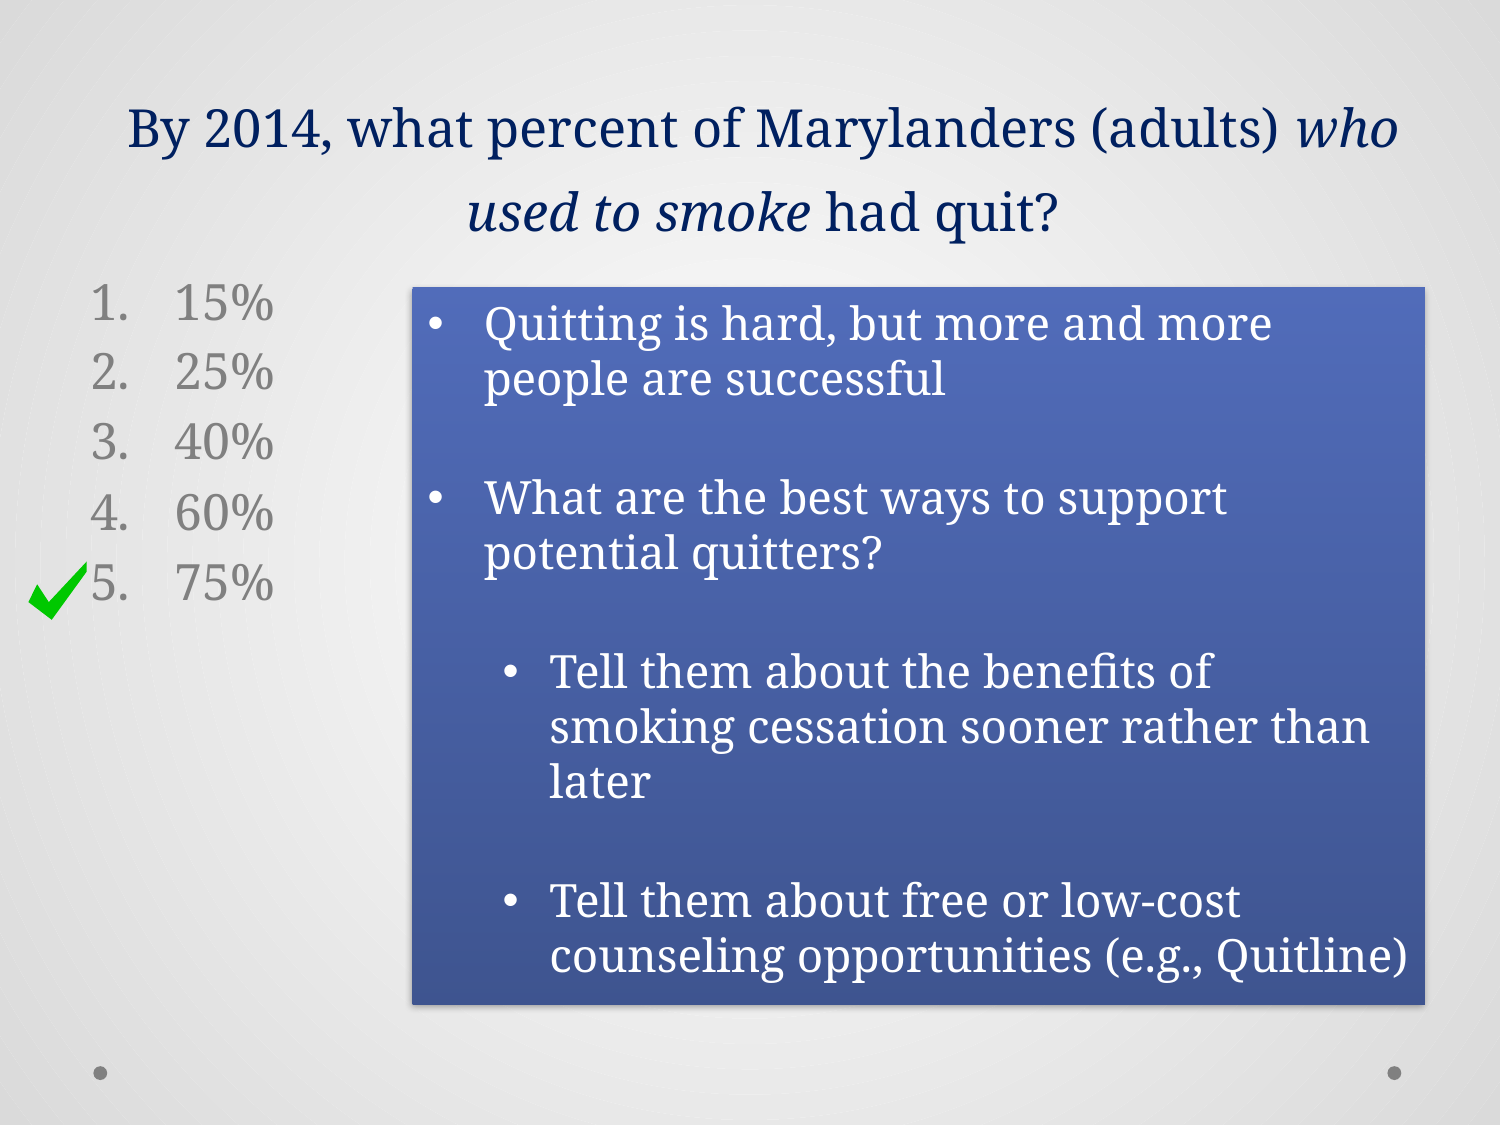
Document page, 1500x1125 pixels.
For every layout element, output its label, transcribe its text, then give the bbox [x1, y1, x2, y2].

list 15% 25% 40% 60% 75% [75, 262, 750, 1005]
text_box [26, 559, 90, 623]
title By 2014, what percent of Marylanders (adults) who used to smoke had quit? [88, 62, 1439, 250]
text_box Quitting is hard, but more and more people are successful What are the best ways to support potential quitters? Tell them about the benefits of smoking cessation sooner rather than later Tell them about free or low-cost counseling opportunities (e.g., Quitline) [412, 287, 1425, 1005]
